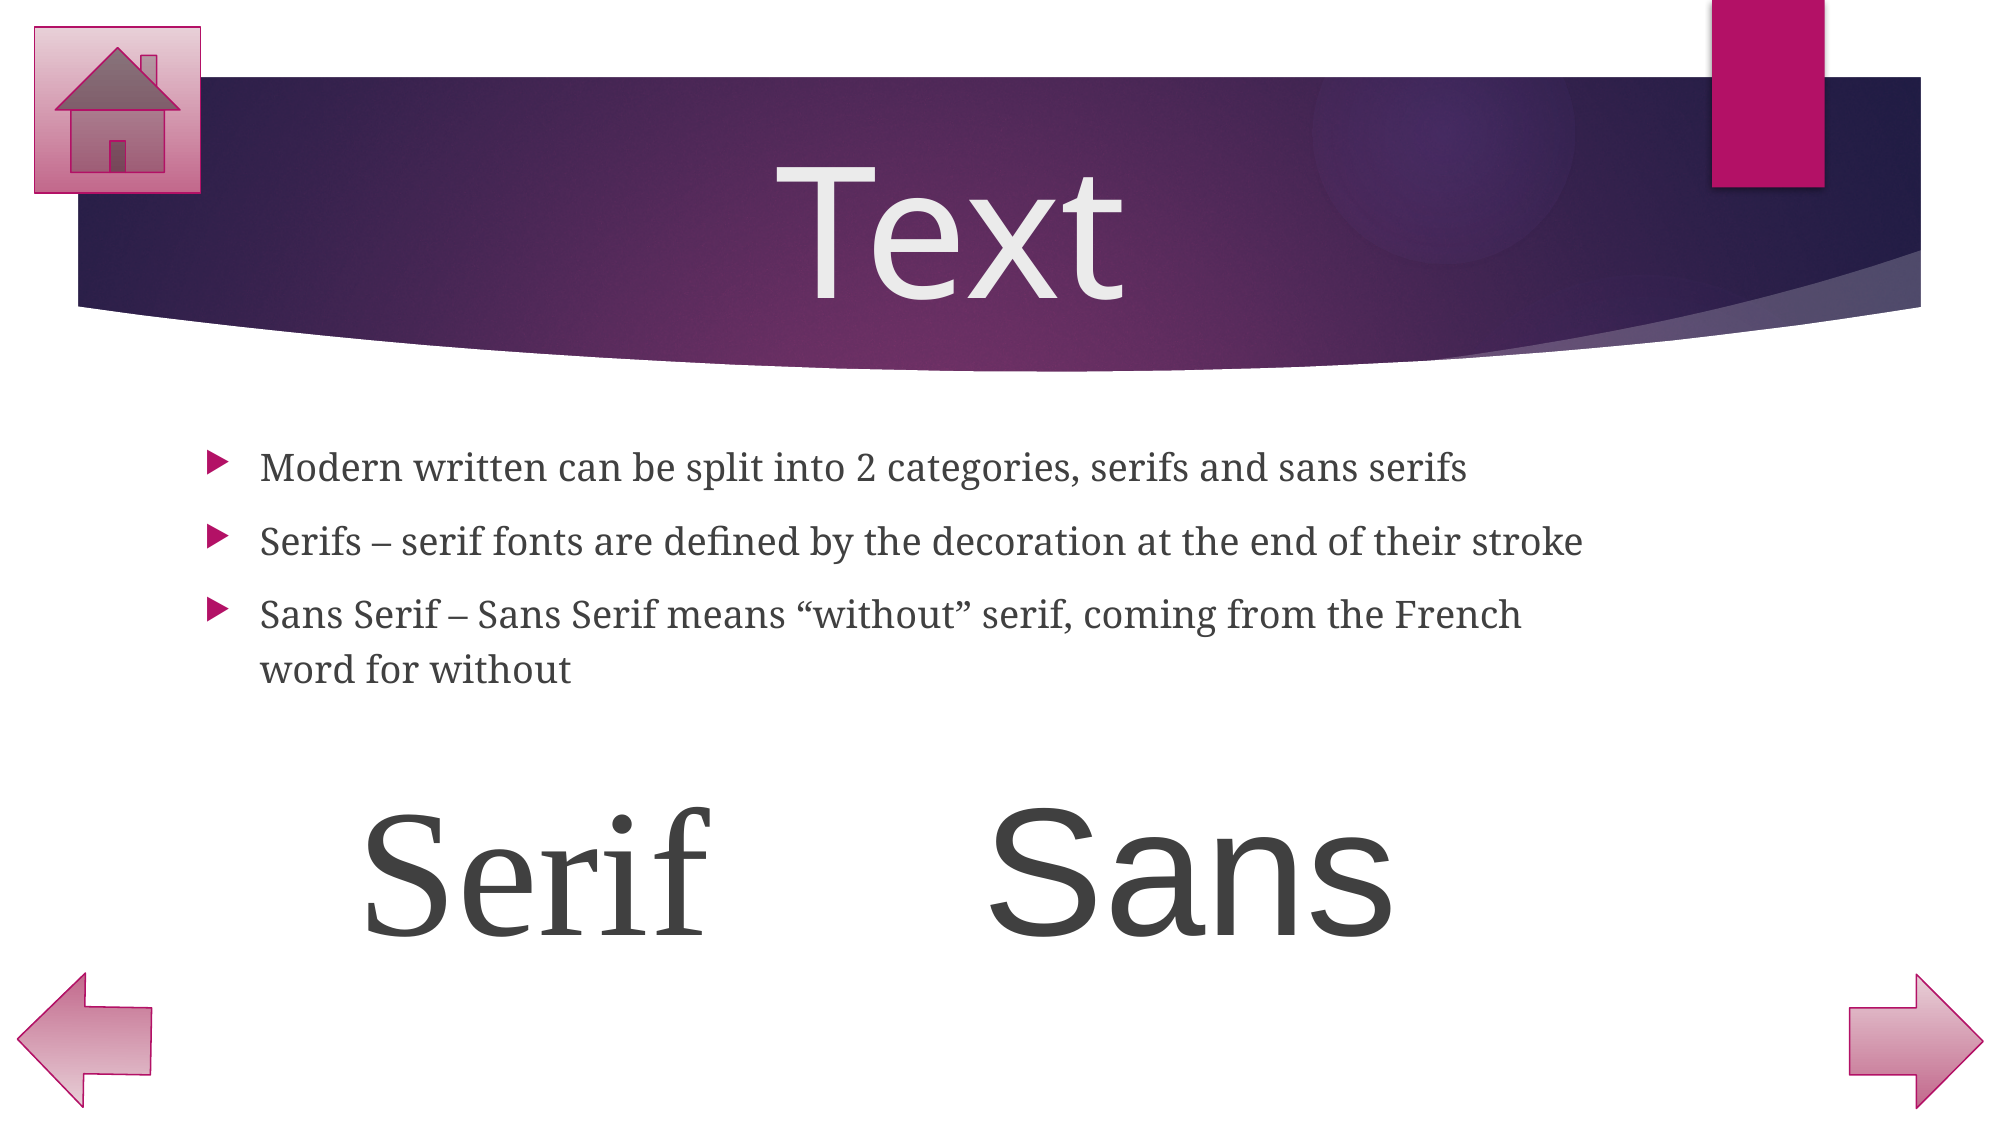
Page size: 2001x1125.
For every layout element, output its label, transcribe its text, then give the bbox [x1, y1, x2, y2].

list Modern written can be split into 2 categories, serifs and sans serifs Serifs – serif fonts are defined by the decoration at the end of their stroke Sans Serif – Sans Serif means “without” serif, coming from the French word for without Serif Sans [189, 427, 1638, 988]
text_box [1848, 973, 1984, 1110]
text_box [16, 972, 153, 1108]
title Text [693, 109, 1210, 342]
text_box [34, 26, 201, 194]
